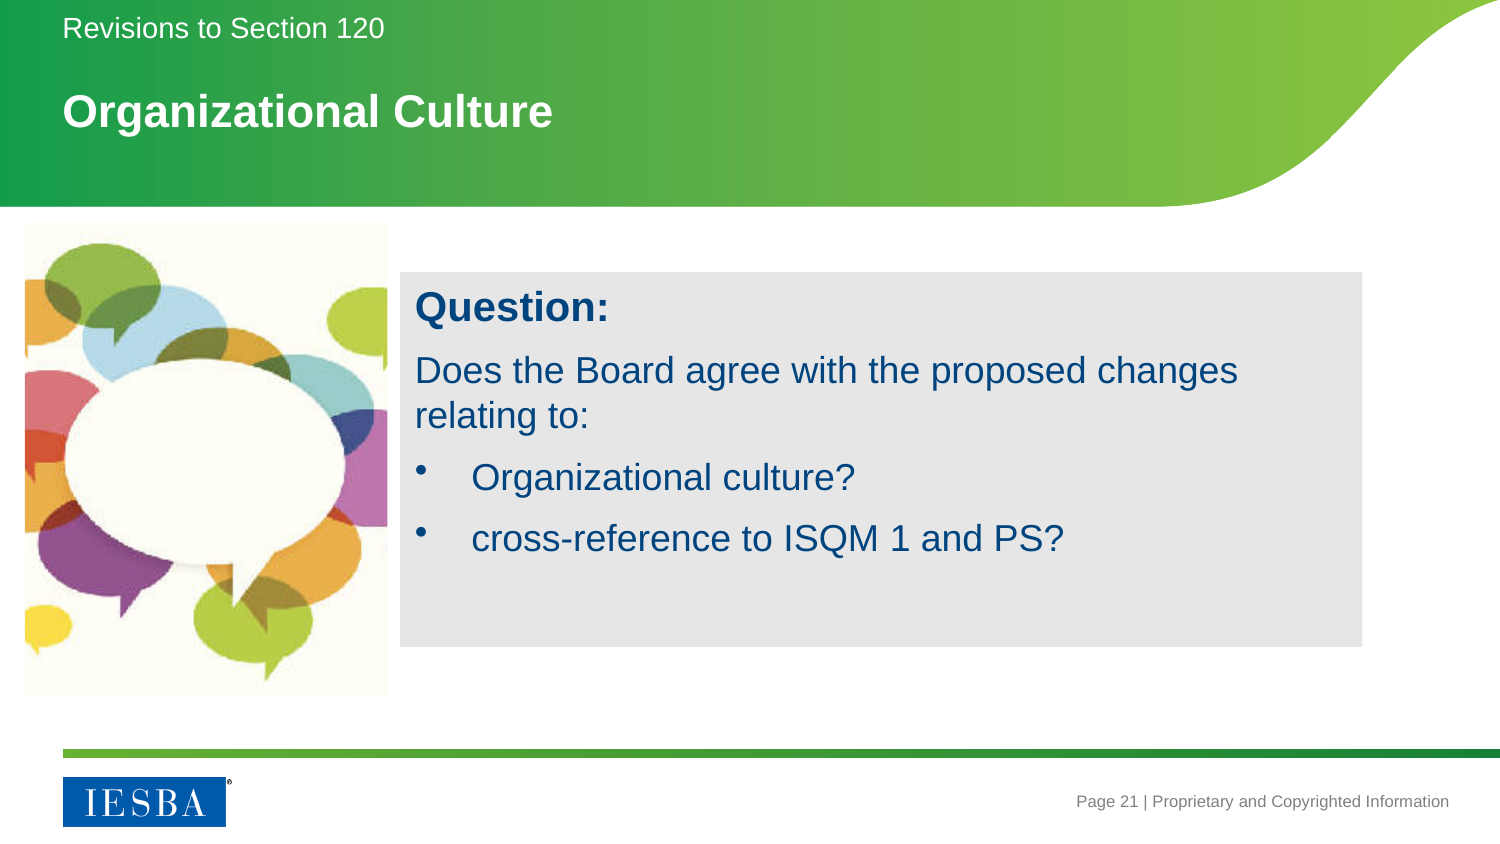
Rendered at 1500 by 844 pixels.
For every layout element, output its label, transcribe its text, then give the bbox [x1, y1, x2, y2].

picture [0, 0, 1500, 207]
subtitle Revisions to Section 120 [62, 9, 500, 38]
picture [63, 777, 232, 827]
picture [24, 221, 388, 696]
text_box Question: Does the Board agree with the proposed changes relating to: Organizational culture? cross-reference to ISQM 1 and PS? [399, 271, 1363, 647]
title Organizational Culture [62, 46, 1300, 172]
